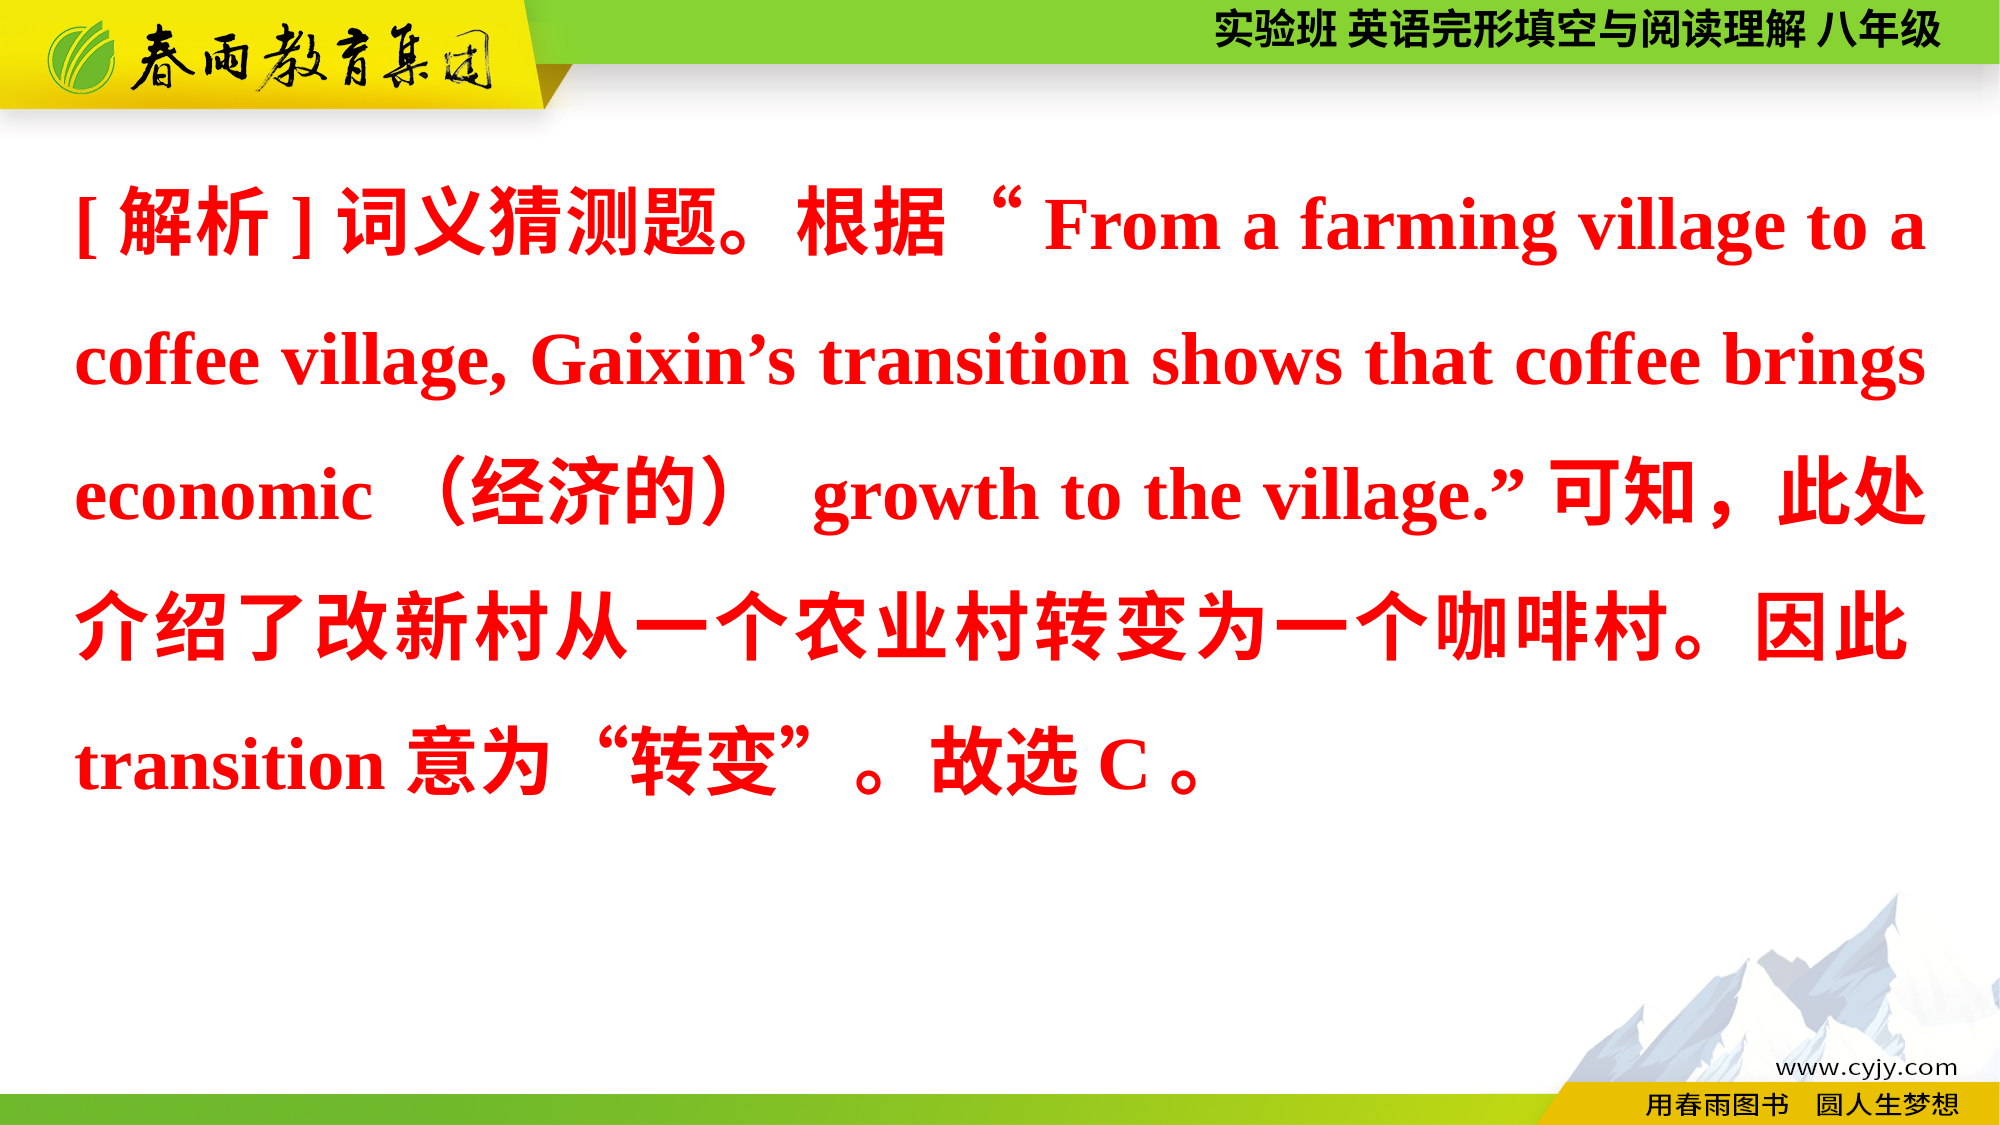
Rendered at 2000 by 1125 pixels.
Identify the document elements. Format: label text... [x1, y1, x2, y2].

list [解析]词义猜测题。根据“From a farming village to a coffee village, Gaixin’s transition shows that coffee brings economic（经济的） growth to the village.”可知，此处介绍了改新村从一个农业村转变为一个咖啡村。因此transition意为“转变”。故选C。 [59, 122, 1944, 820]
picture [0, 0, 2000, 1125]
